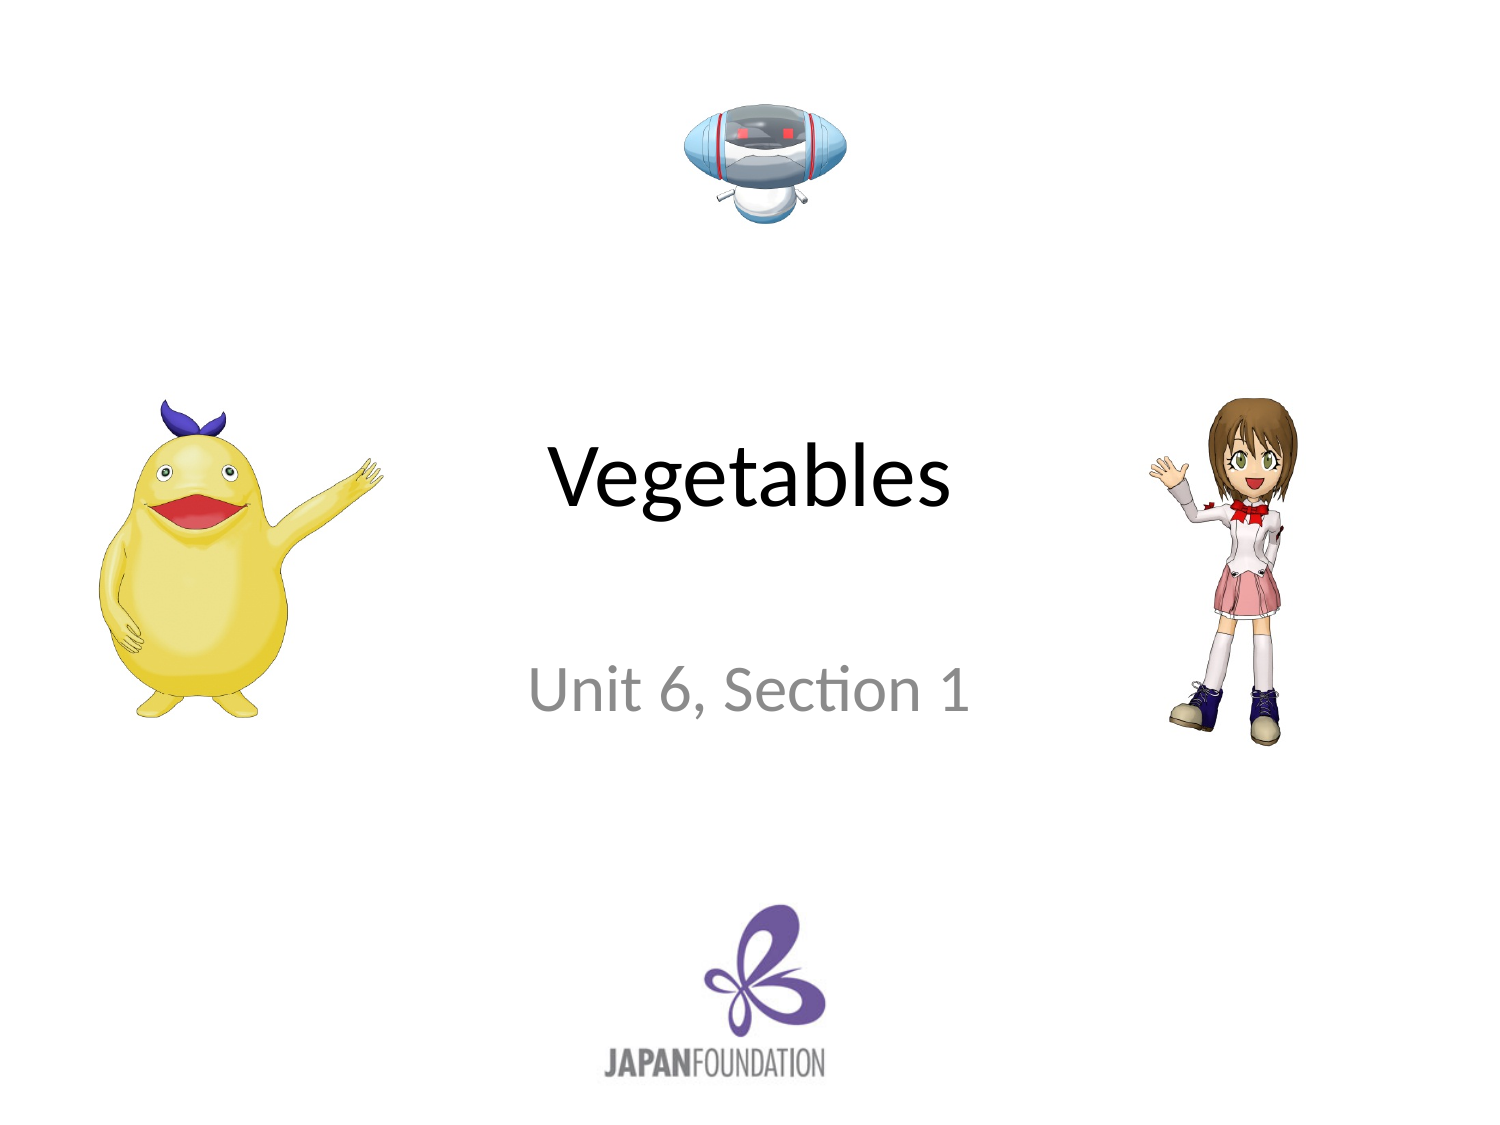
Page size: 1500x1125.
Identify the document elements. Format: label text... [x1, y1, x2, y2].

subtitle Unit 6, Section 1 [225, 637, 1275, 925]
title Vegetables [112, 349, 1388, 591]
picture [0, 380, 464, 733]
picture [944, 361, 1500, 752]
picture [631, 63, 897, 241]
picture [596, 893, 836, 1090]
